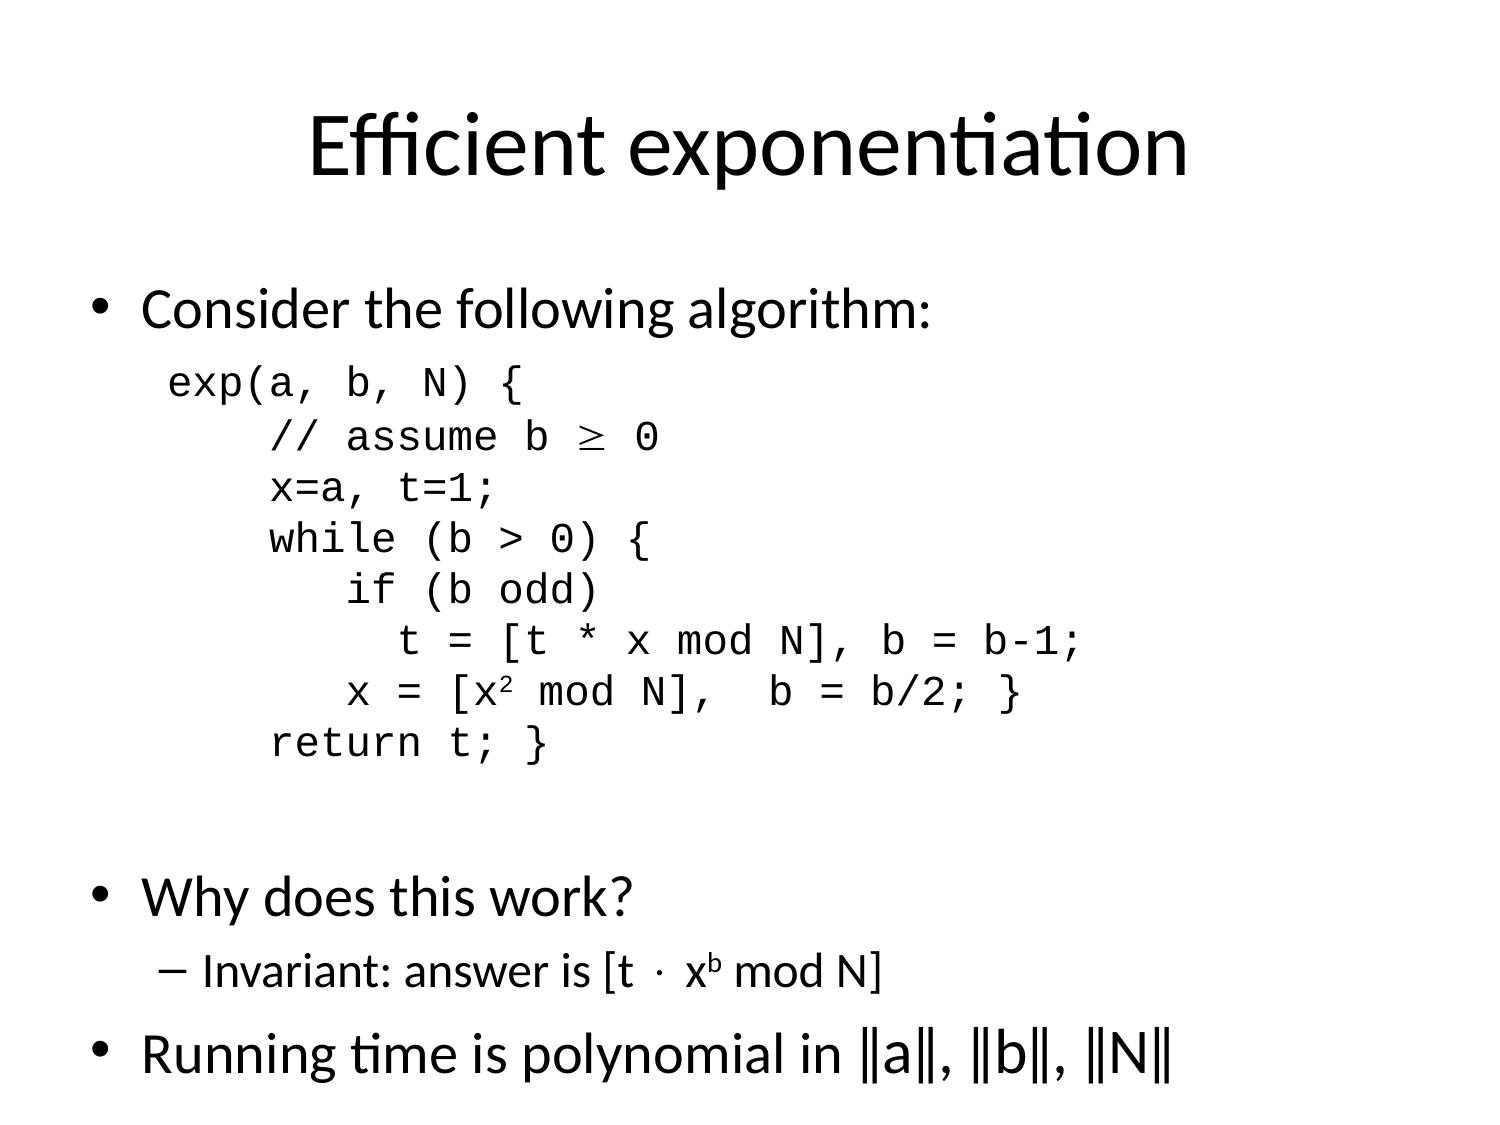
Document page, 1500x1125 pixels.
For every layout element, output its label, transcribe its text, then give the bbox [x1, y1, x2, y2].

list Consider the following algorithm: exp(a, b, N) { // assume b  0 x=a, t=1; while (b > 0) { if (b odd) t = [t * x mod N], b = b-1; x = [x2 mod N], b = b/2; } return t; } Why does this work? Invariant: answer is [t  xb mod N] Running time is polynomial in ǁaǁ, ǁbǁ, ǁNǁ [75, 262, 1425, 1100]
title Efficient exponentiation [75, 45, 1425, 233]
